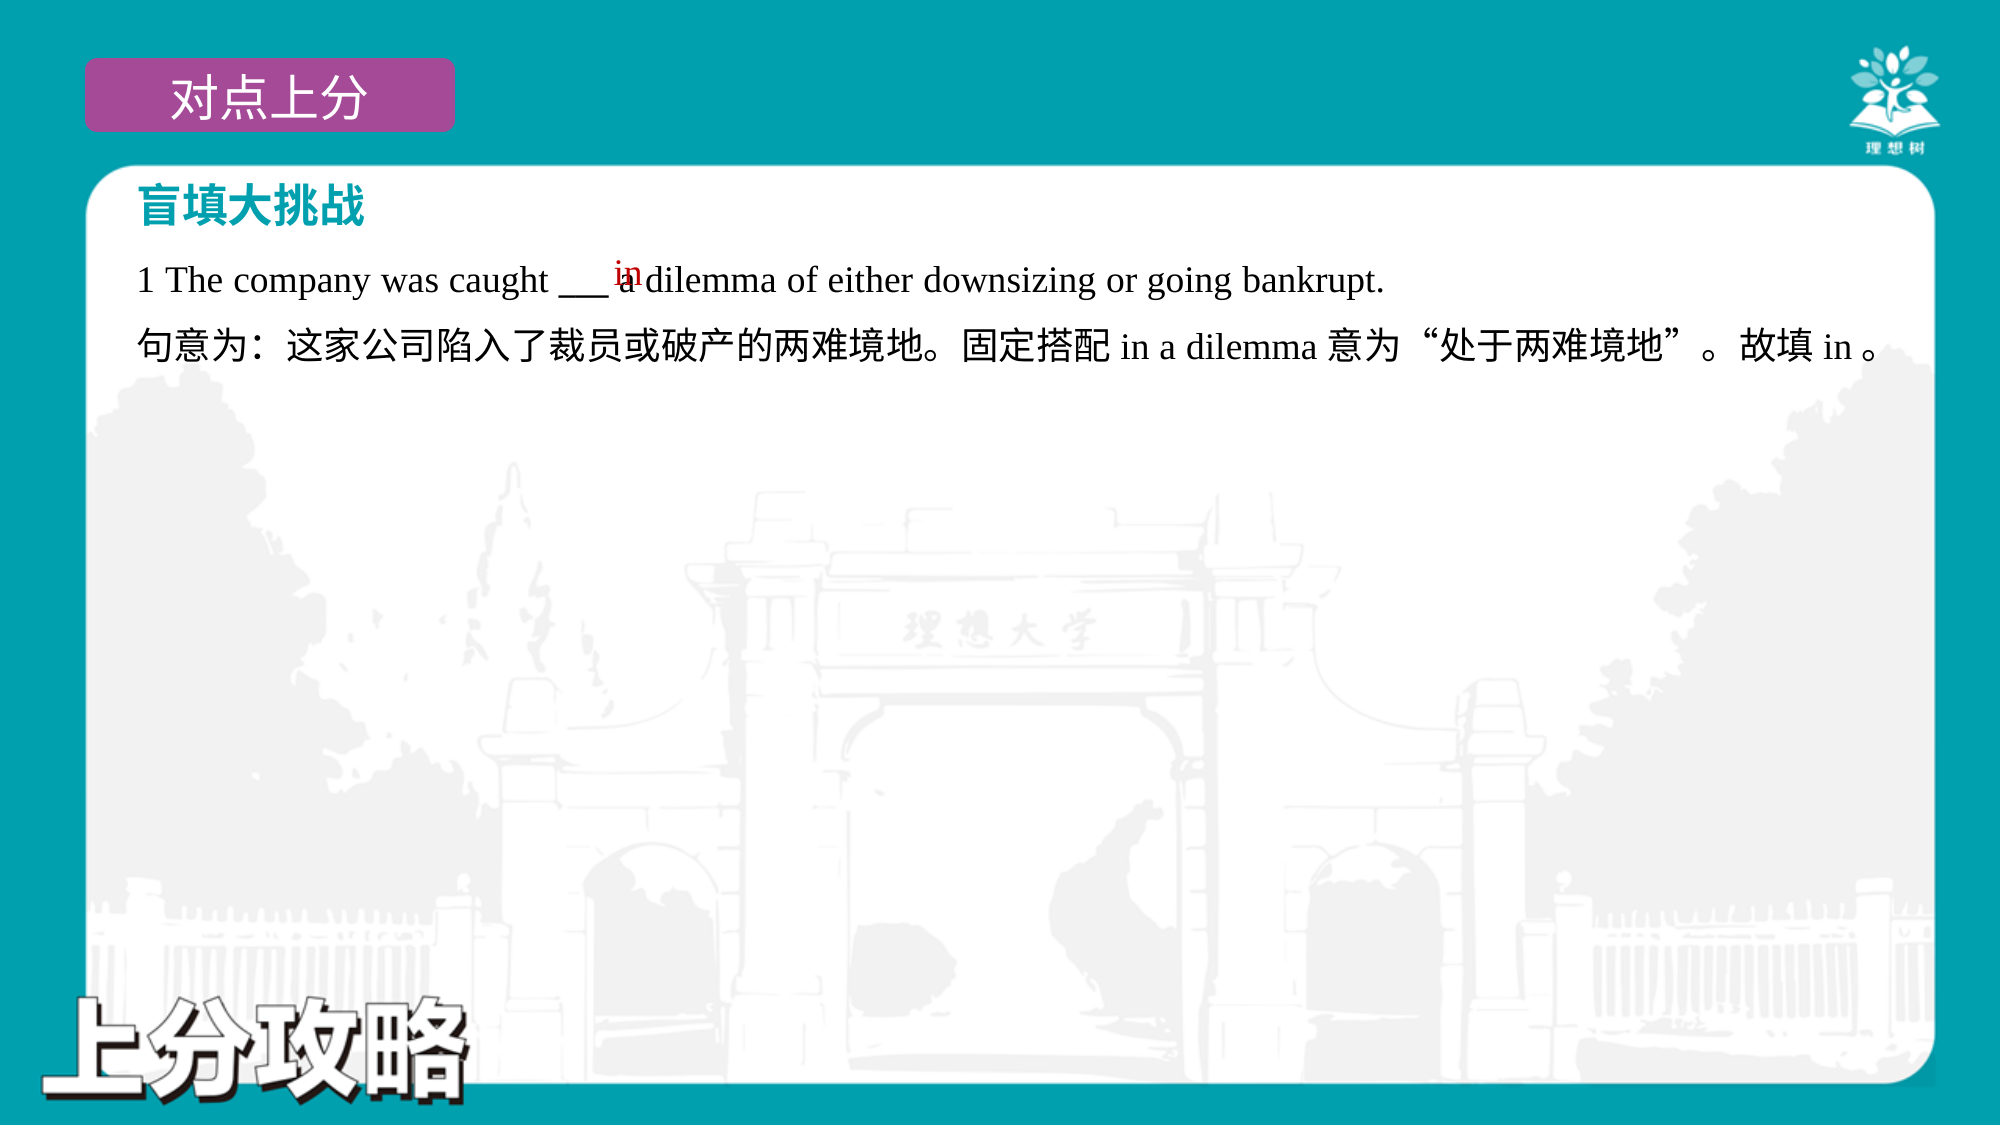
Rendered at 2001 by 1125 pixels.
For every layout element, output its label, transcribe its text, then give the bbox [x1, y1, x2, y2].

picture [0, 0, 2000, 1125]
text_box in [599, 226, 657, 287]
text_box 1 The company was caught ___ a dilemma of either downsizing or going bankrupt. [136, 233, 1865, 293]
text_box 句意为：这家公司陷入了裁员或破产的两难境地。固定搭配in a dilemma意为“处于两难境地”。故填in。 [136, 299, 1865, 360]
text_box 盲填大挑战 [136, 176, 1865, 232]
